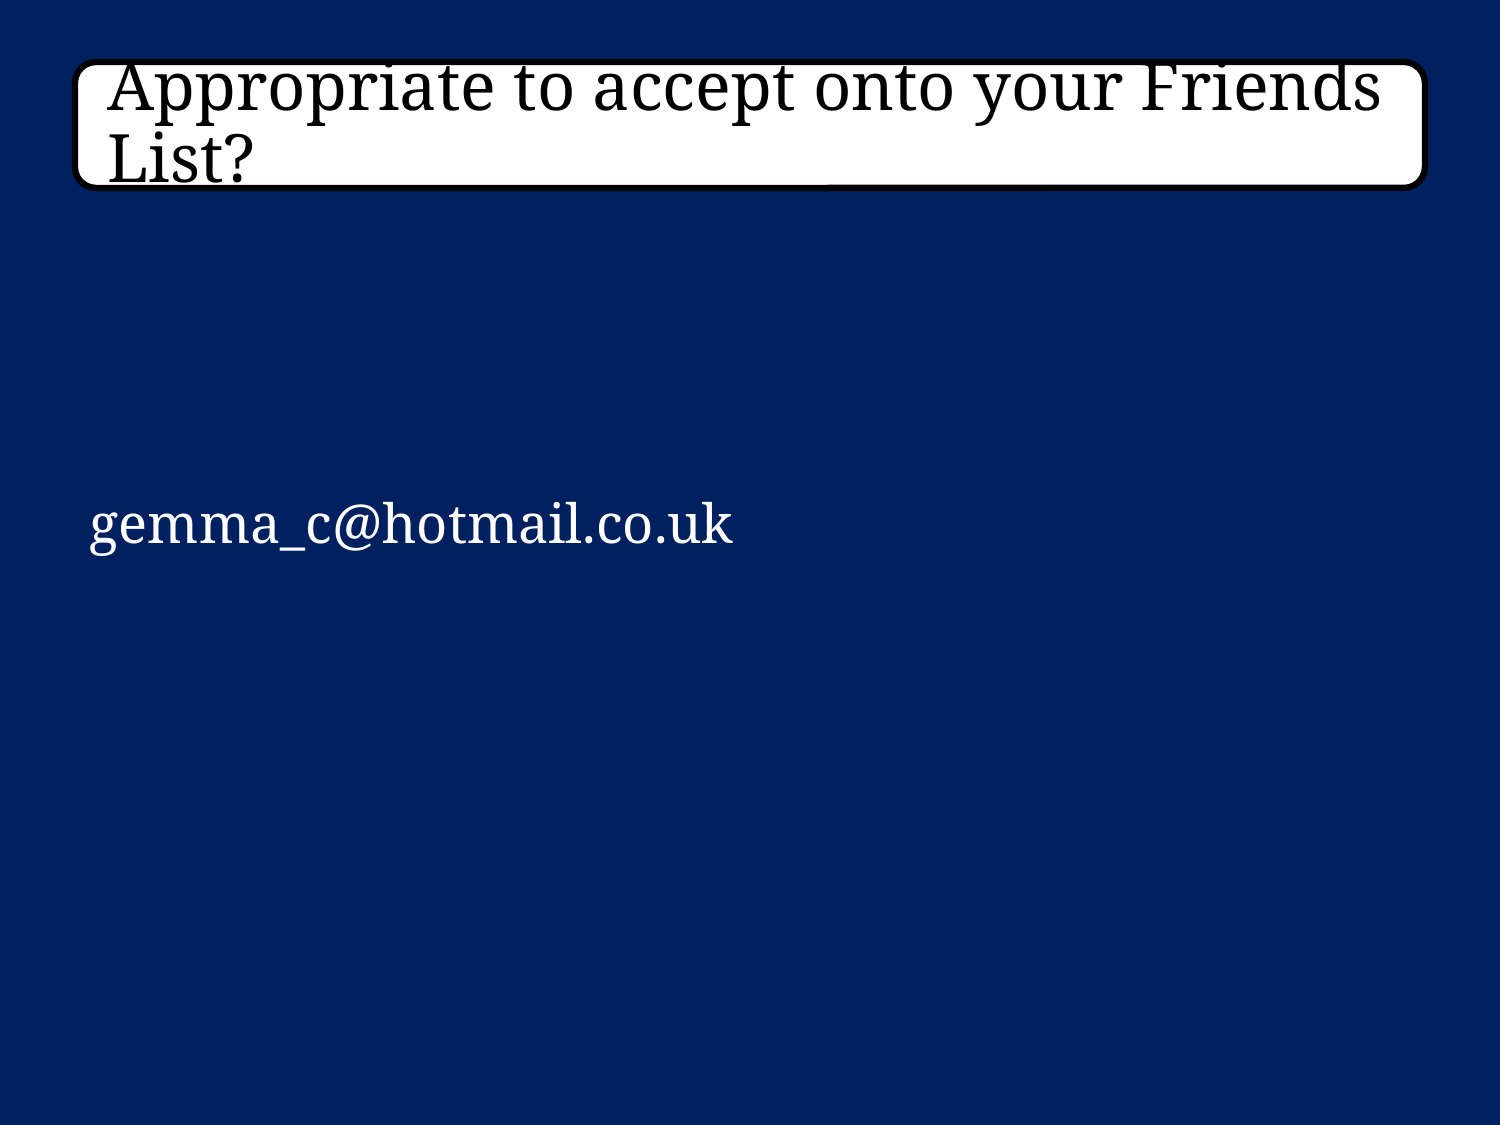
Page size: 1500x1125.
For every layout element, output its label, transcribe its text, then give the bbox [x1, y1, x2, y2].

list gemma_c@hotmail.co.uk [75, 249, 1425, 1000]
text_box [78, 28, 1424, 224]
